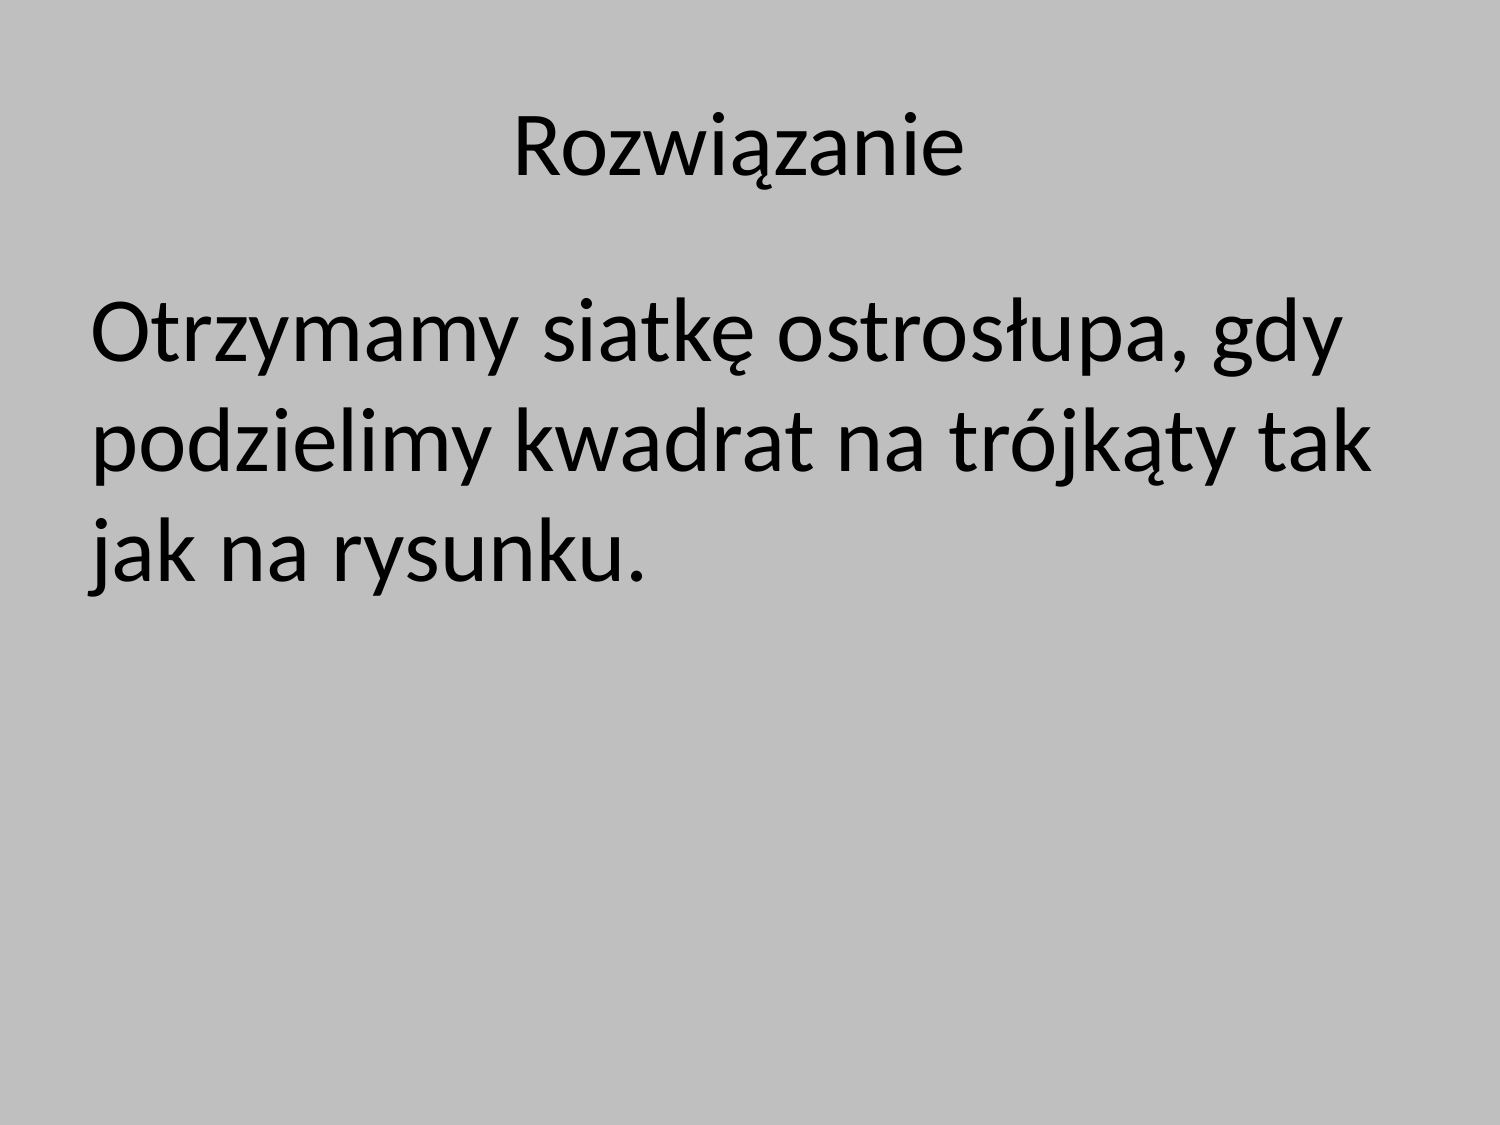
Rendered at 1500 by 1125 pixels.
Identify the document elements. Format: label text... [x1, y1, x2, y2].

list Otrzymamy siatkę ostrosłupa, gdy podzielimy kwadrat na trójkąty tak jak na rysunku. [75, 262, 1425, 1005]
title Rozwiązanie [75, 45, 1425, 233]
